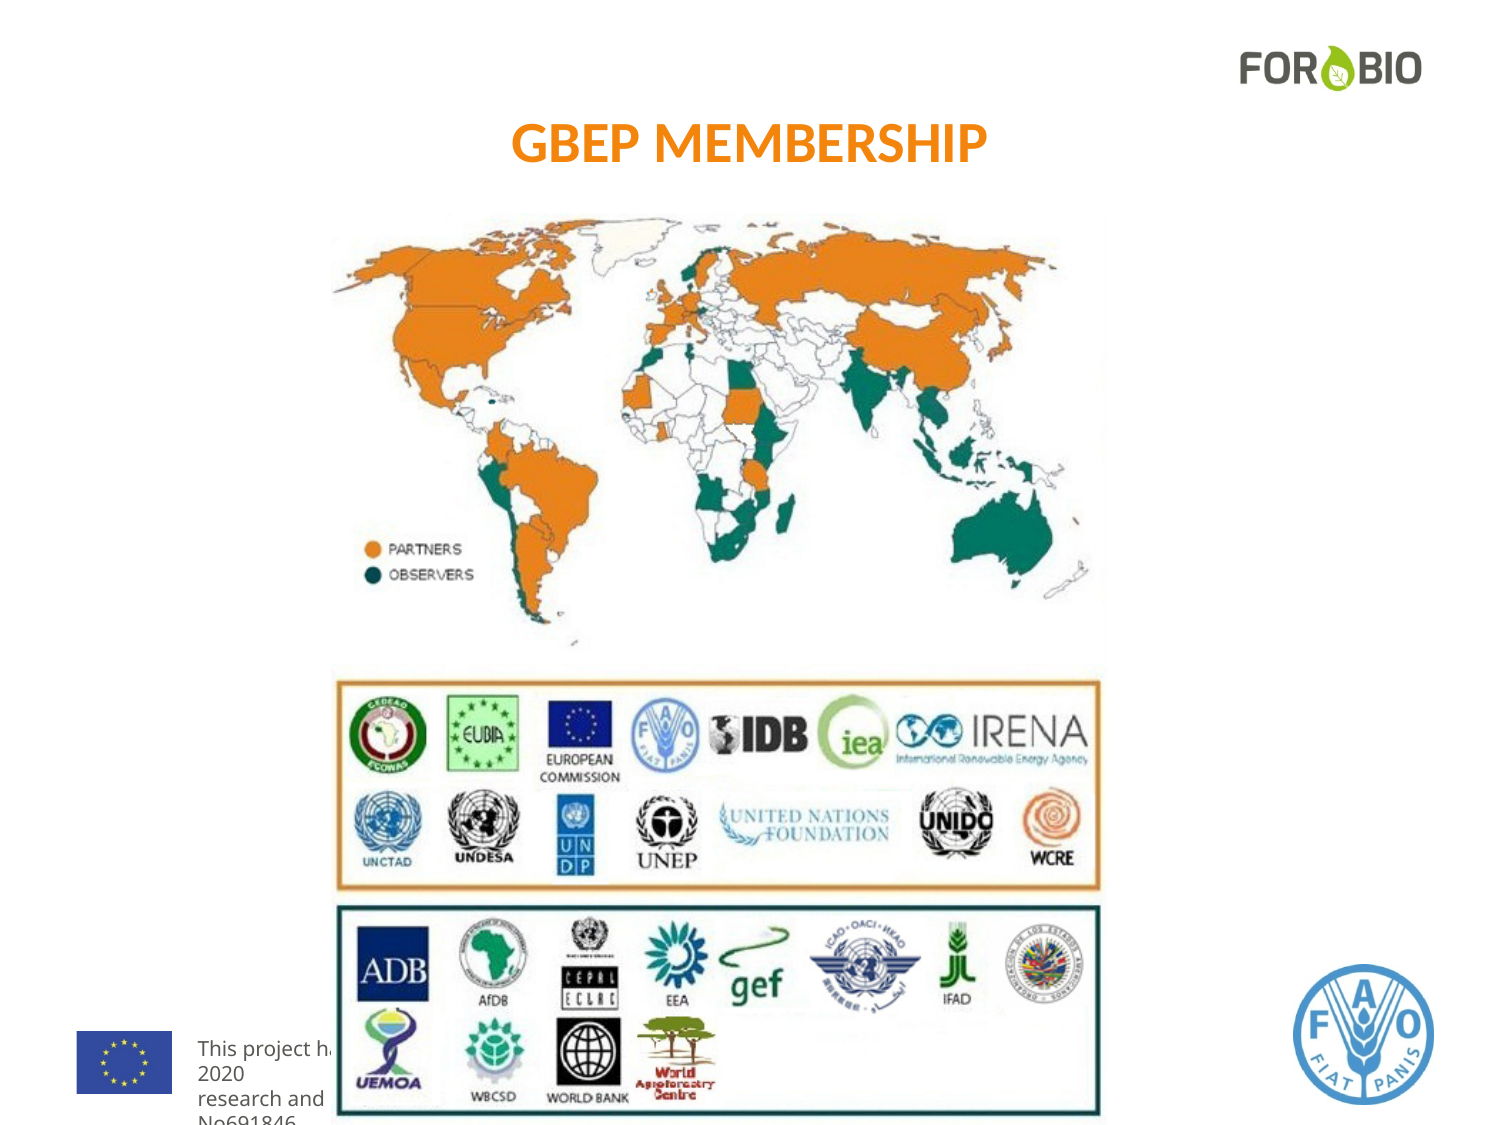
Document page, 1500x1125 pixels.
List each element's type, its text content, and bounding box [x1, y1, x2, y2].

picture [330, 212, 1108, 1125]
title GBEP MEMBERSHIP [75, 45, 1425, 233]
picture [1293, 963, 1434, 1105]
picture [76, 1031, 172, 1094]
picture [1187, 23, 1473, 114]
